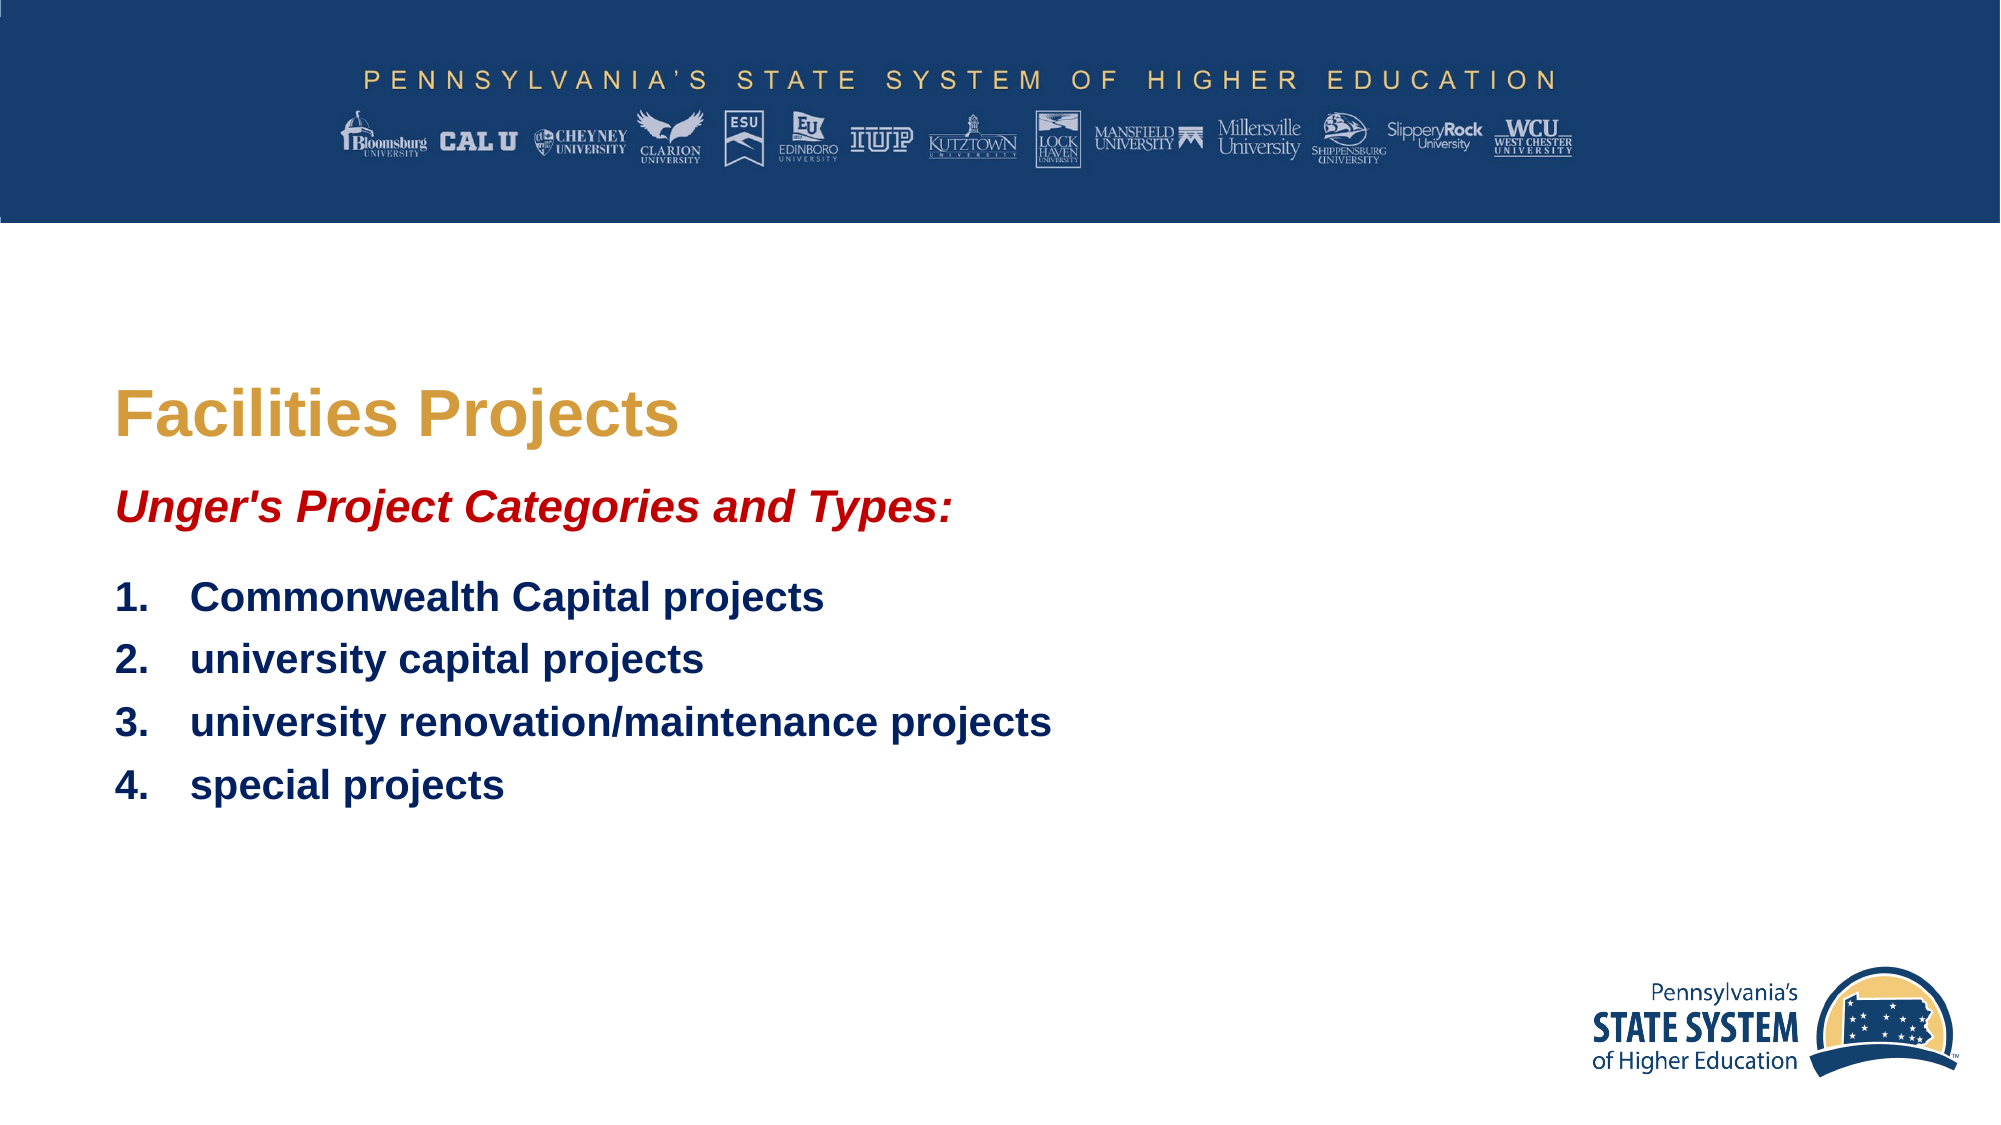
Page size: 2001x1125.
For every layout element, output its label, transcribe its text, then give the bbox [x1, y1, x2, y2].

list Facilities Projects [99, 352, 984, 458]
picture [0, 0, 2000, 223]
picture [1593, 965, 1959, 1080]
list Unger's Project Categories and Types: Commonwealth Capital projects university capital projects university renovation/maintenance projects special projects [99, 475, 1088, 1015]
